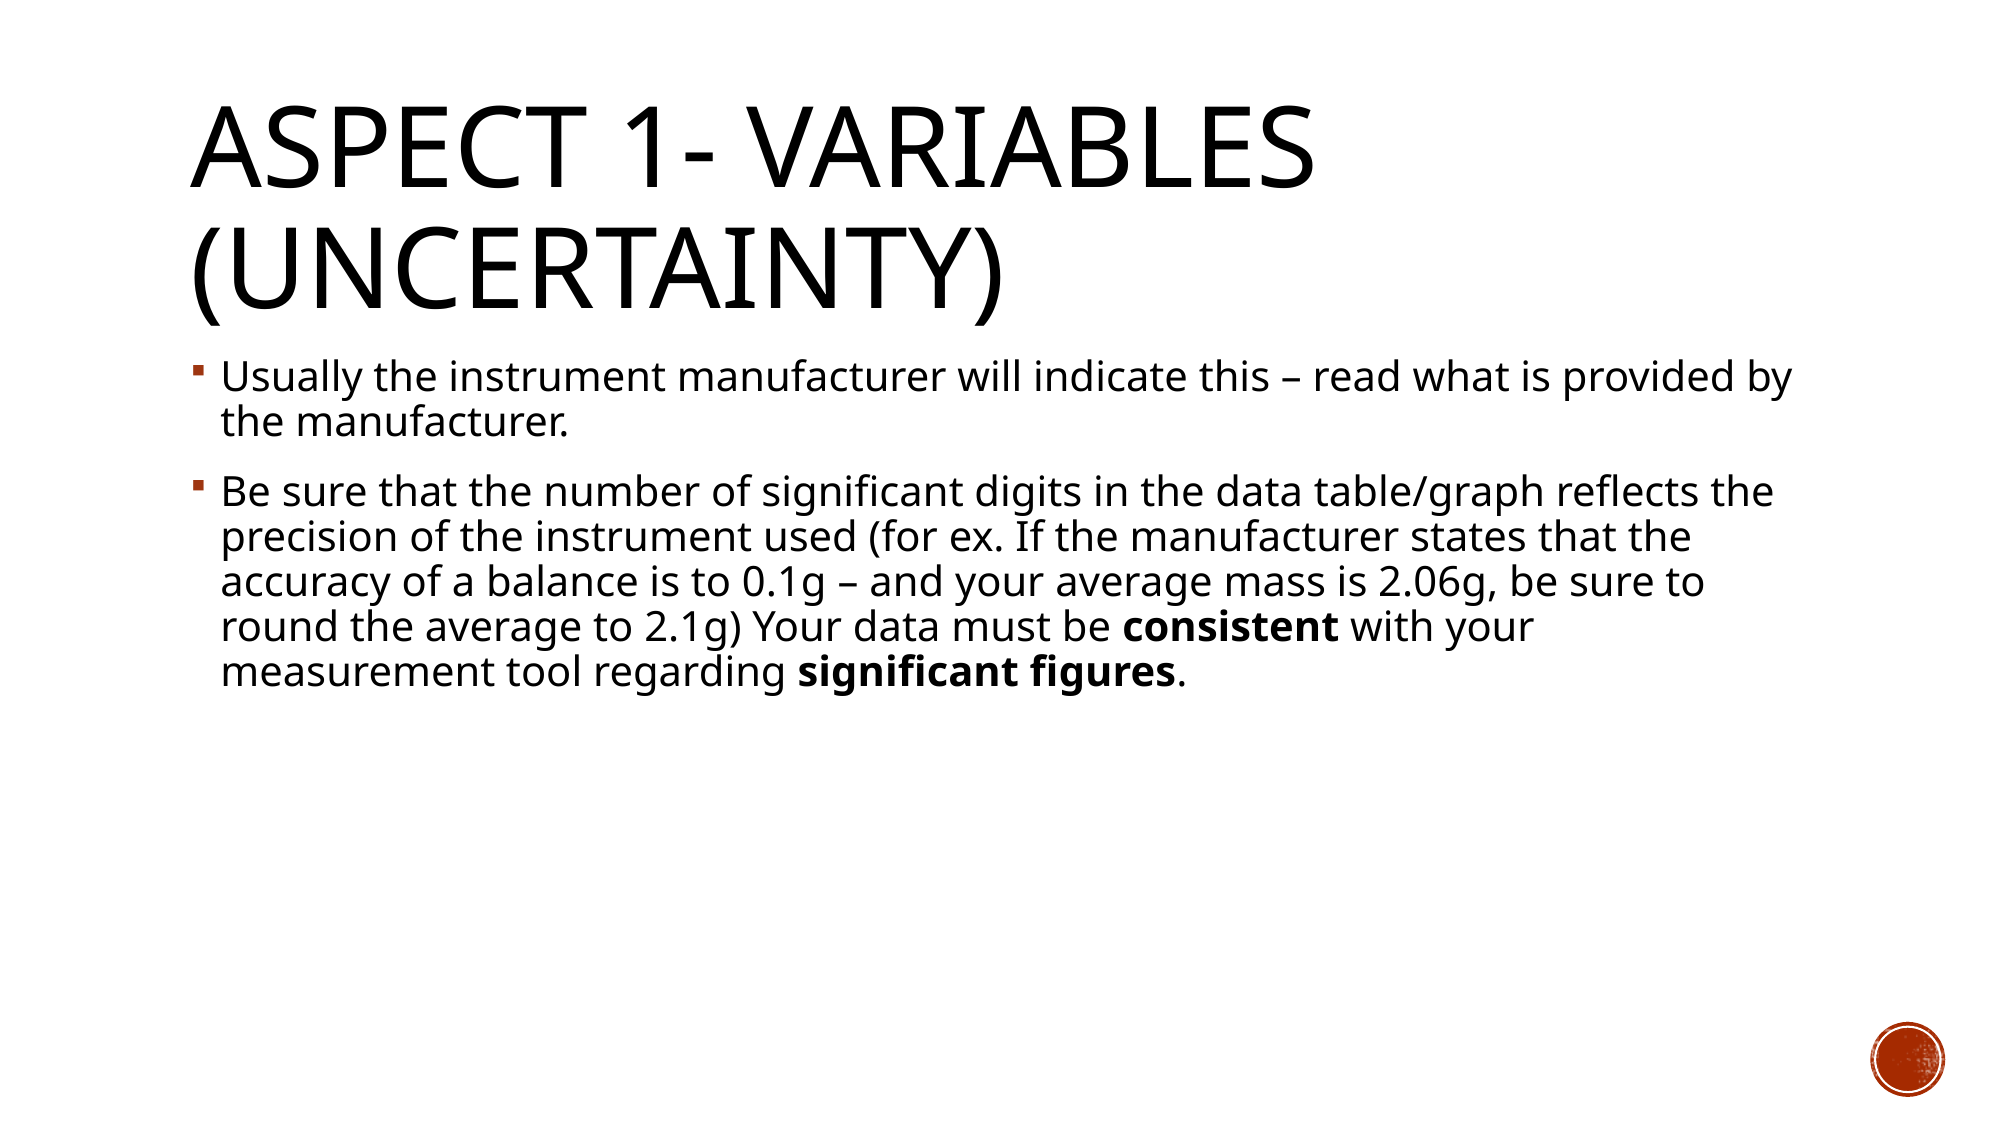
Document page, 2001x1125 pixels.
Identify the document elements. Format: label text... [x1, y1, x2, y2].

list Usually the instrument manufacturer will indicate this – read what is provided by the manufacturer. Be sure that the number of significant digits in the data table/graph reflects the precision of the instrument used (for ex. If the manufacturer states that the accuracy of a balance is to 0.1g – and your average mass is 2.06g, be sure to round the average to 2.1g) Your data must be consistent with your measurement tool regarding significant figures. [175, 348, 1826, 1013]
title Aspect 1- variables (uncertainty) [175, 79, 1826, 344]
